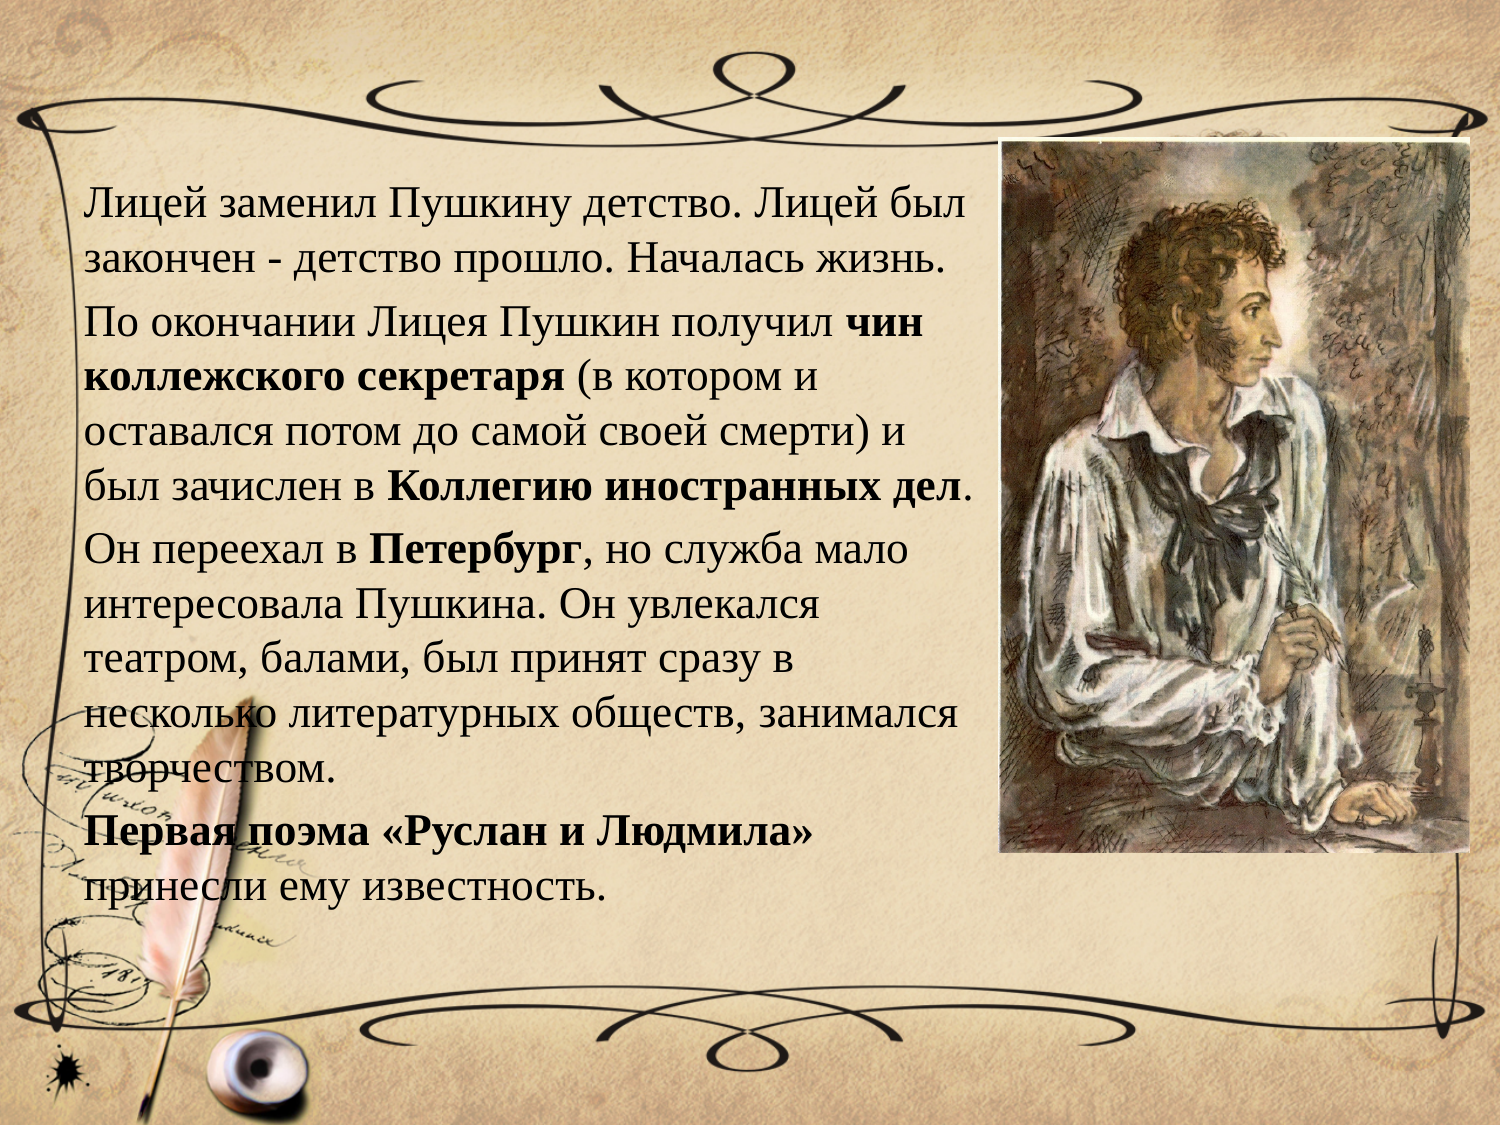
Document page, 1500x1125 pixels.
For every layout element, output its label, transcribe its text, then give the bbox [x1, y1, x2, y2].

list Лицей заменил Пушкину детство. Лицей был закончен - детство прошло. Началась жизнь. По окончании Лицея Пушкин получил чин коллежского секретаря (в котором и оставался потом до самой своей смерти) и был зачислен в Коллегию иностранных дел. Он переехал в Петербург, но служба мало интересовала Пушкина. Он увлекался театром, балами, был принят сразу в несколько литературных обществ, занимался творчеством. Первая поэма «Руслан и Людмила» принесли ему известность. [17, 160, 999, 1005]
picture [0, 0, 1500, 1125]
